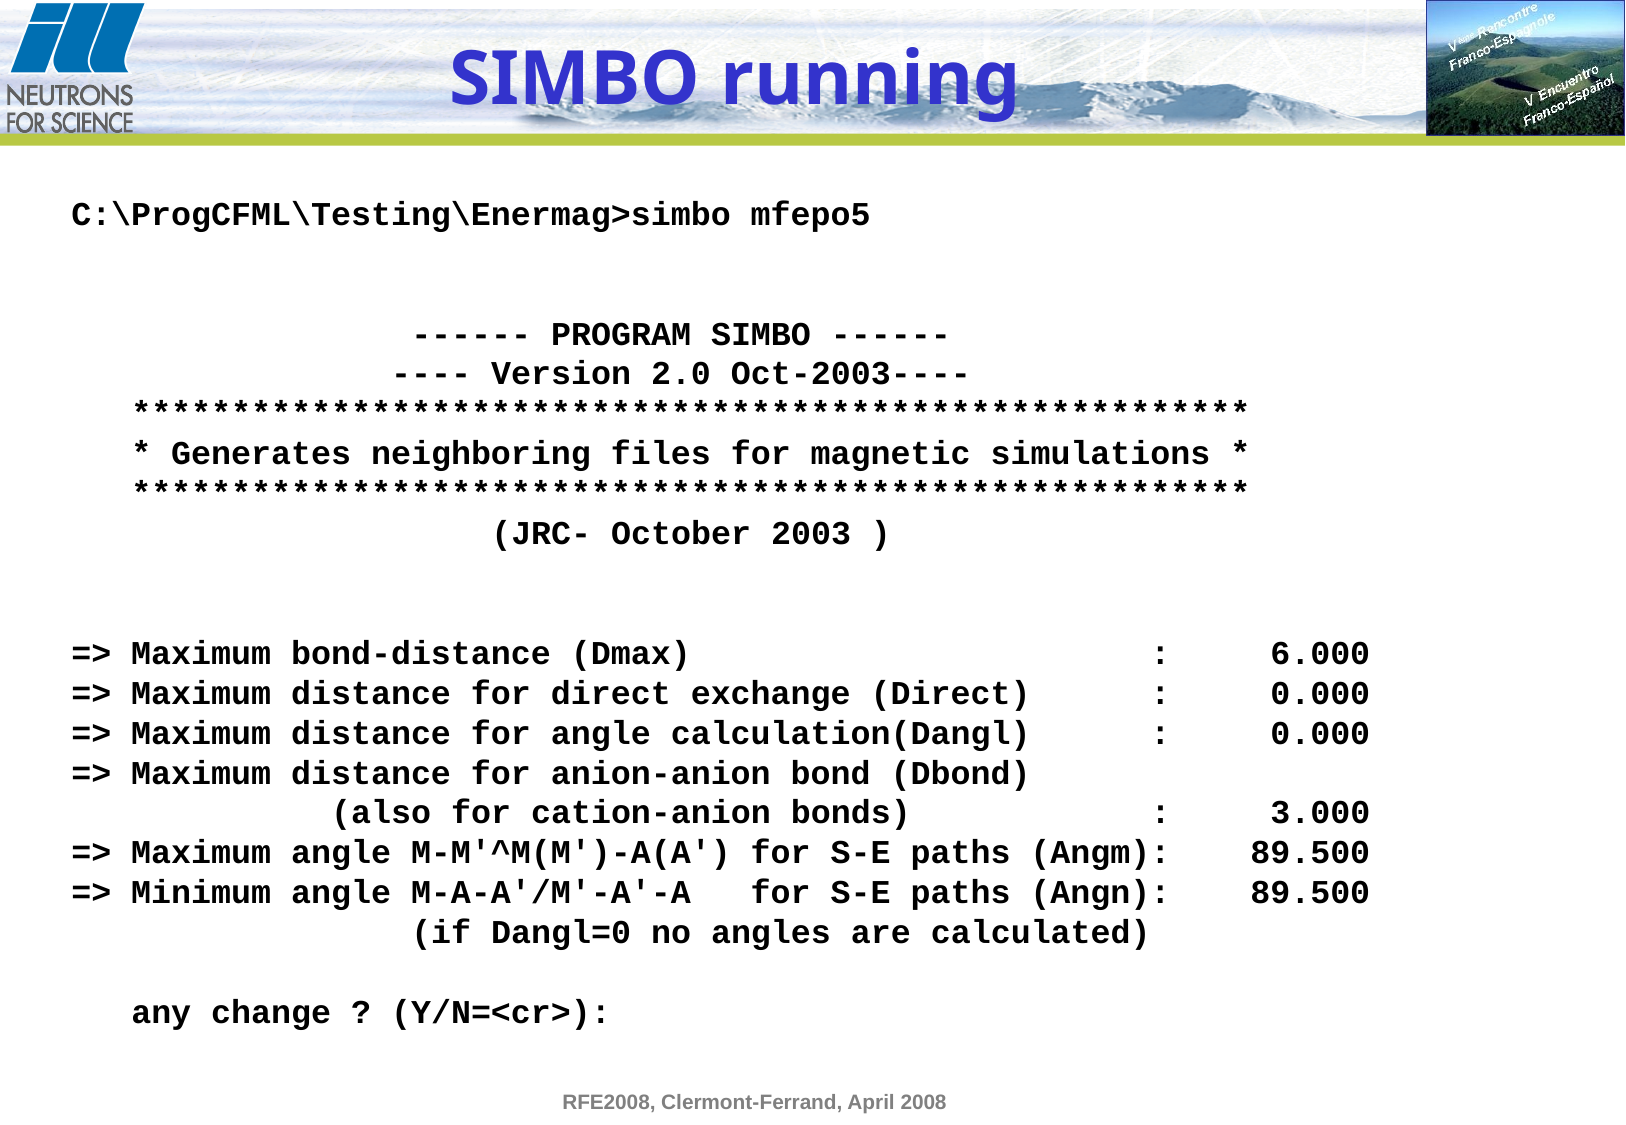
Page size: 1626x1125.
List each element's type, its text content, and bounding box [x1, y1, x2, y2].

picture [1238, 0, 1625, 136]
picture [0, 1, 233, 133]
title SIMBO running [233, 0, 1238, 149]
text_box C:\ProgCFML\Testing\Enermag>simbo mfepo5 ------ PROGRAM SIMBO ------ ---- Version 2.0 Oct-2003---- ******************************************************** * Generates neighboring files for magnetic simulations * ******************************************************** (JRC- October 2003 ) => Maximum bond-distance (Dmax) : 6.000 => Maximum distance for direct exchange (Direct) : 0.000 => Maximum distance for angle calculation(Dangl) : 0.000 => Maximum distance for anion-anion bond (Dbond) (also for cation-anion bonds) : 3.000 => Maximum angle M-M'^M(M')-A(A') for S-E paths (Angm): 89.500 => Minimum angle M-A-A'/M'-A'-A for S-E paths (Angn): 89.500 (if Dangl=0 no angles are calculated) any change ? (Y/N=<cr>): [56, 184, 1560, 1038]
